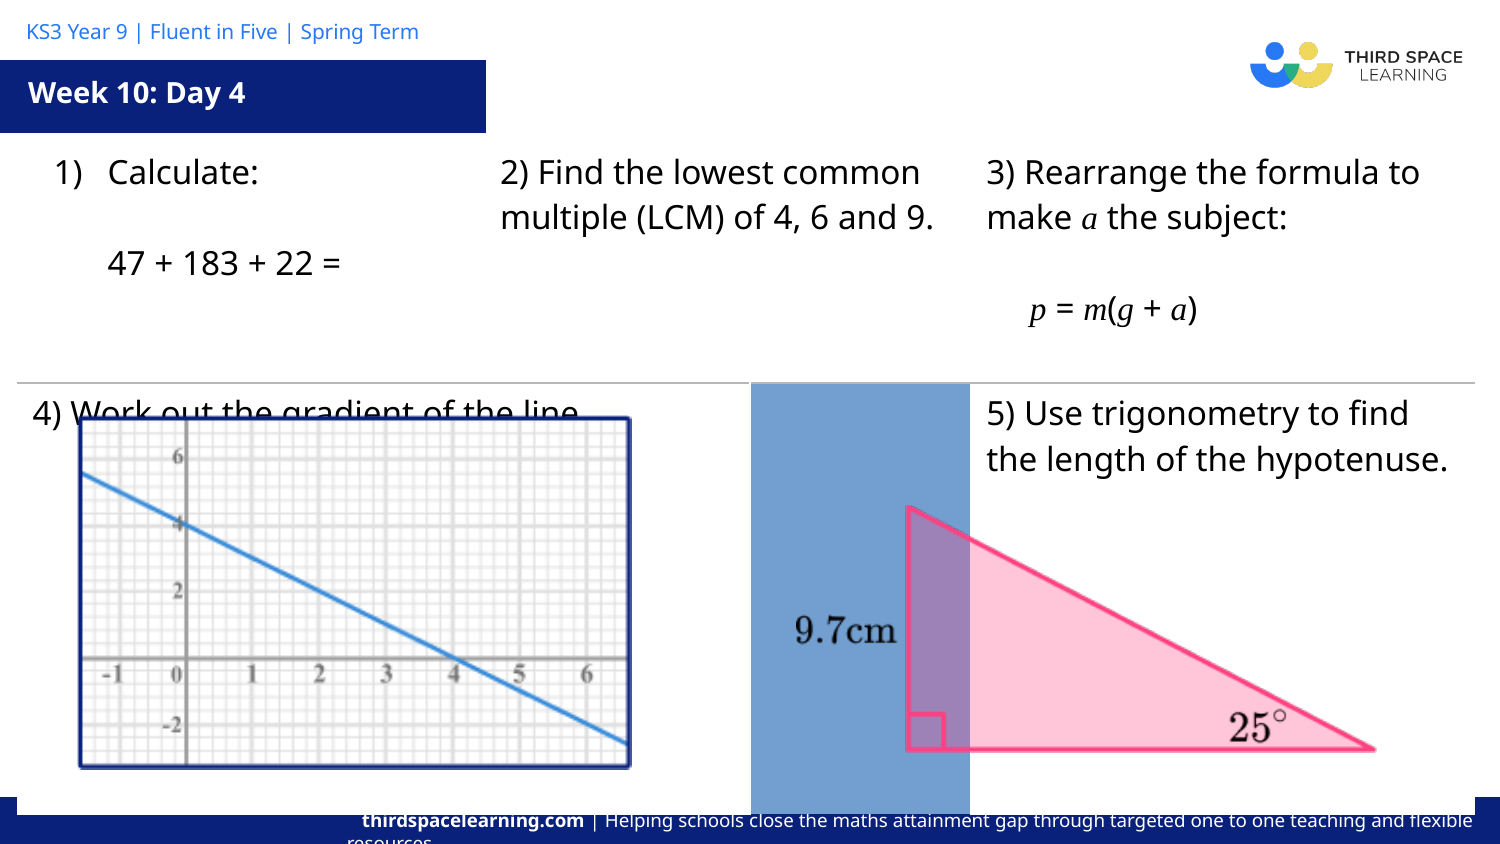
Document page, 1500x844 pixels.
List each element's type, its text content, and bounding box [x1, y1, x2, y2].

picture [76, 414, 632, 770]
table_cell 5) Use trigonometry to find the length of the hypotenuse. [972, 384, 1474, 814]
picture [1250, 33, 1465, 99]
table_header Calculate: 47 + 183 + 22 = [19, 142, 484, 382]
picture [796, 505, 1377, 753]
table_header 2) Find the lowest common multiple (LCM) of 4, 6 and 9. [486, 142, 970, 382]
text_box Week 10: Day 4 [13, 59, 383, 125]
table_cell 4) Work out the gradient of the line. [19, 384, 749, 814]
table_header 3) Rearrange the formula to make a the subject: p = m(g + a) [972, 142, 1474, 382]
